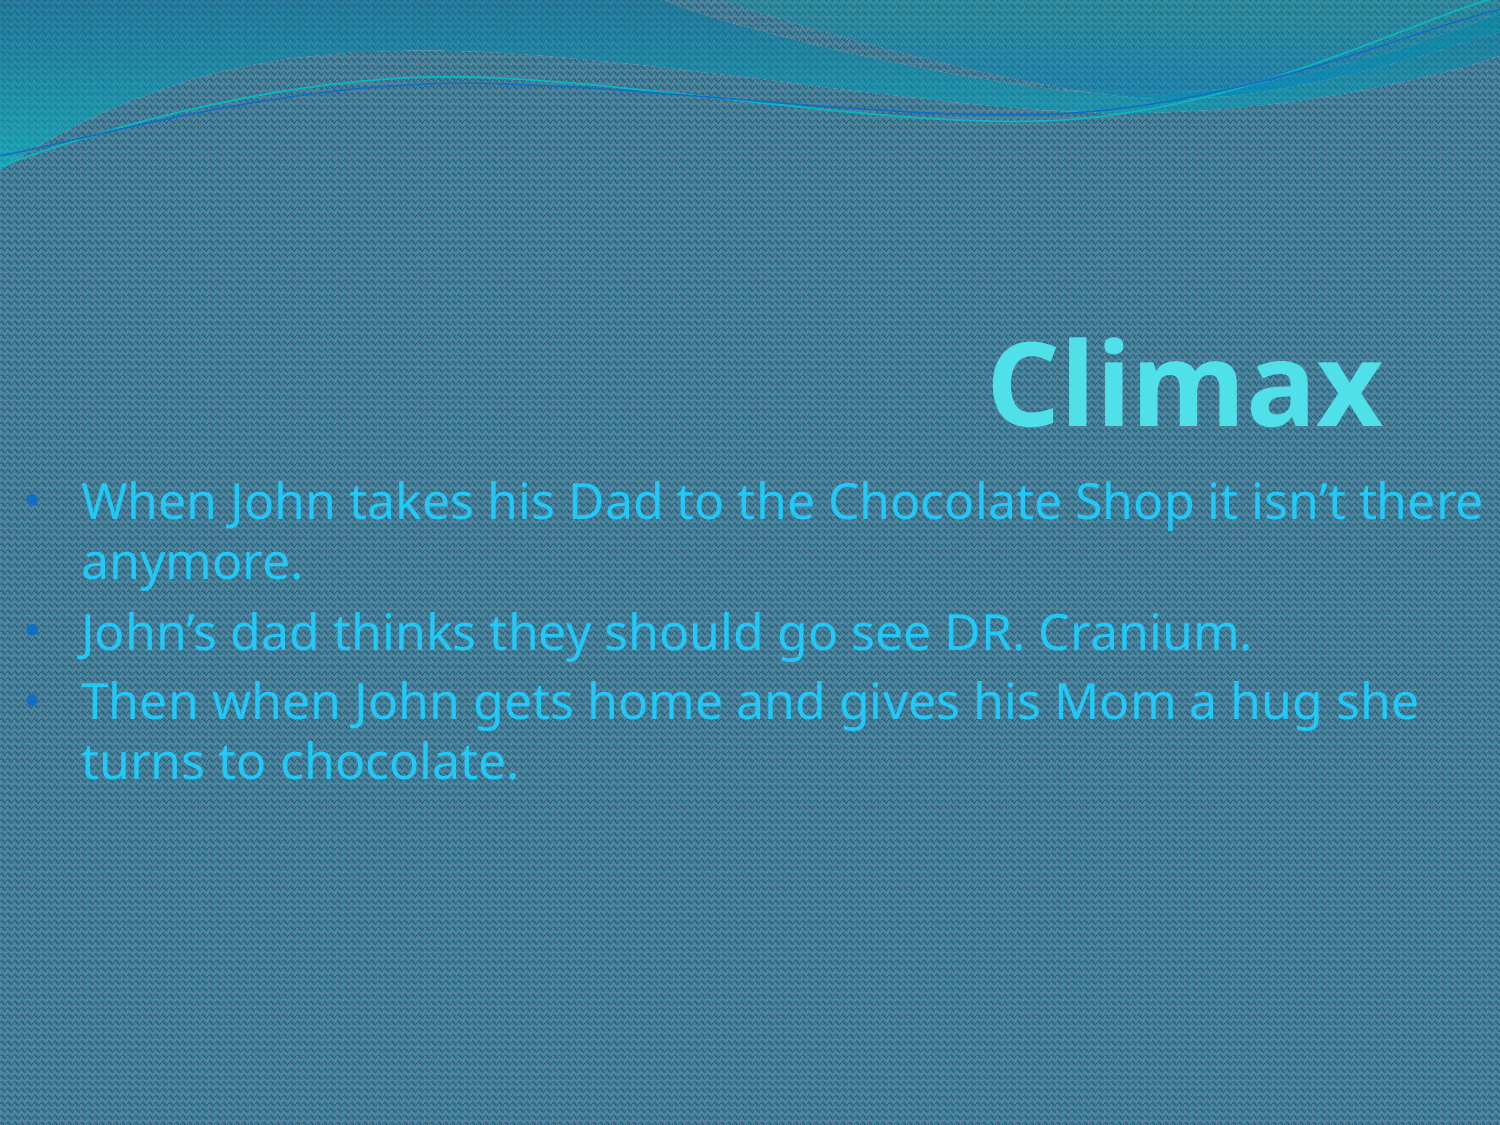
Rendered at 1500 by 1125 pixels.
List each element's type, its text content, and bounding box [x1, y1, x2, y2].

subtitle When John takes his Dad to the Chocolate Shop it isn’t there anymore. John’s dad thinks they should go see DR. Cranium. Then when John gets home and gives his Mom a hug she turns to chocolate. [24, 462, 1500, 925]
title Climax [112, 62, 1388, 450]
